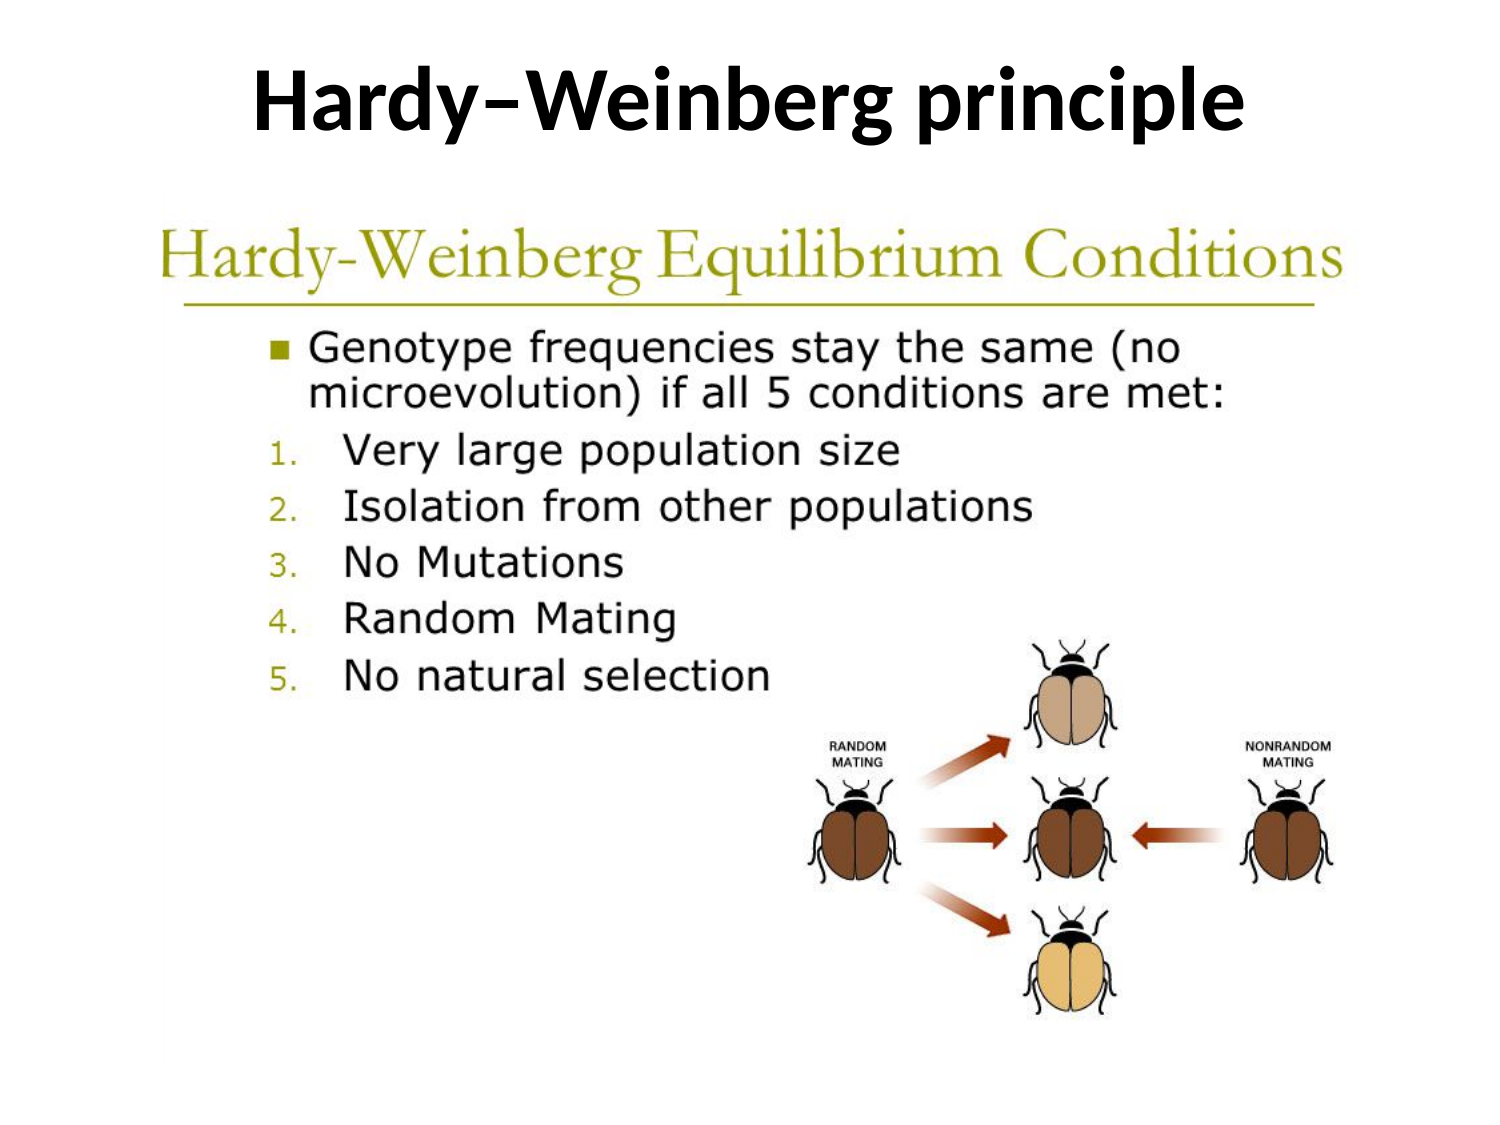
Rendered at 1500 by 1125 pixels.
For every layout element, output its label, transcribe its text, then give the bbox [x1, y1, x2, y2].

title Hardy–Weinberg principle [75, 0, 1425, 188]
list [162, 187, 1401, 1063]
